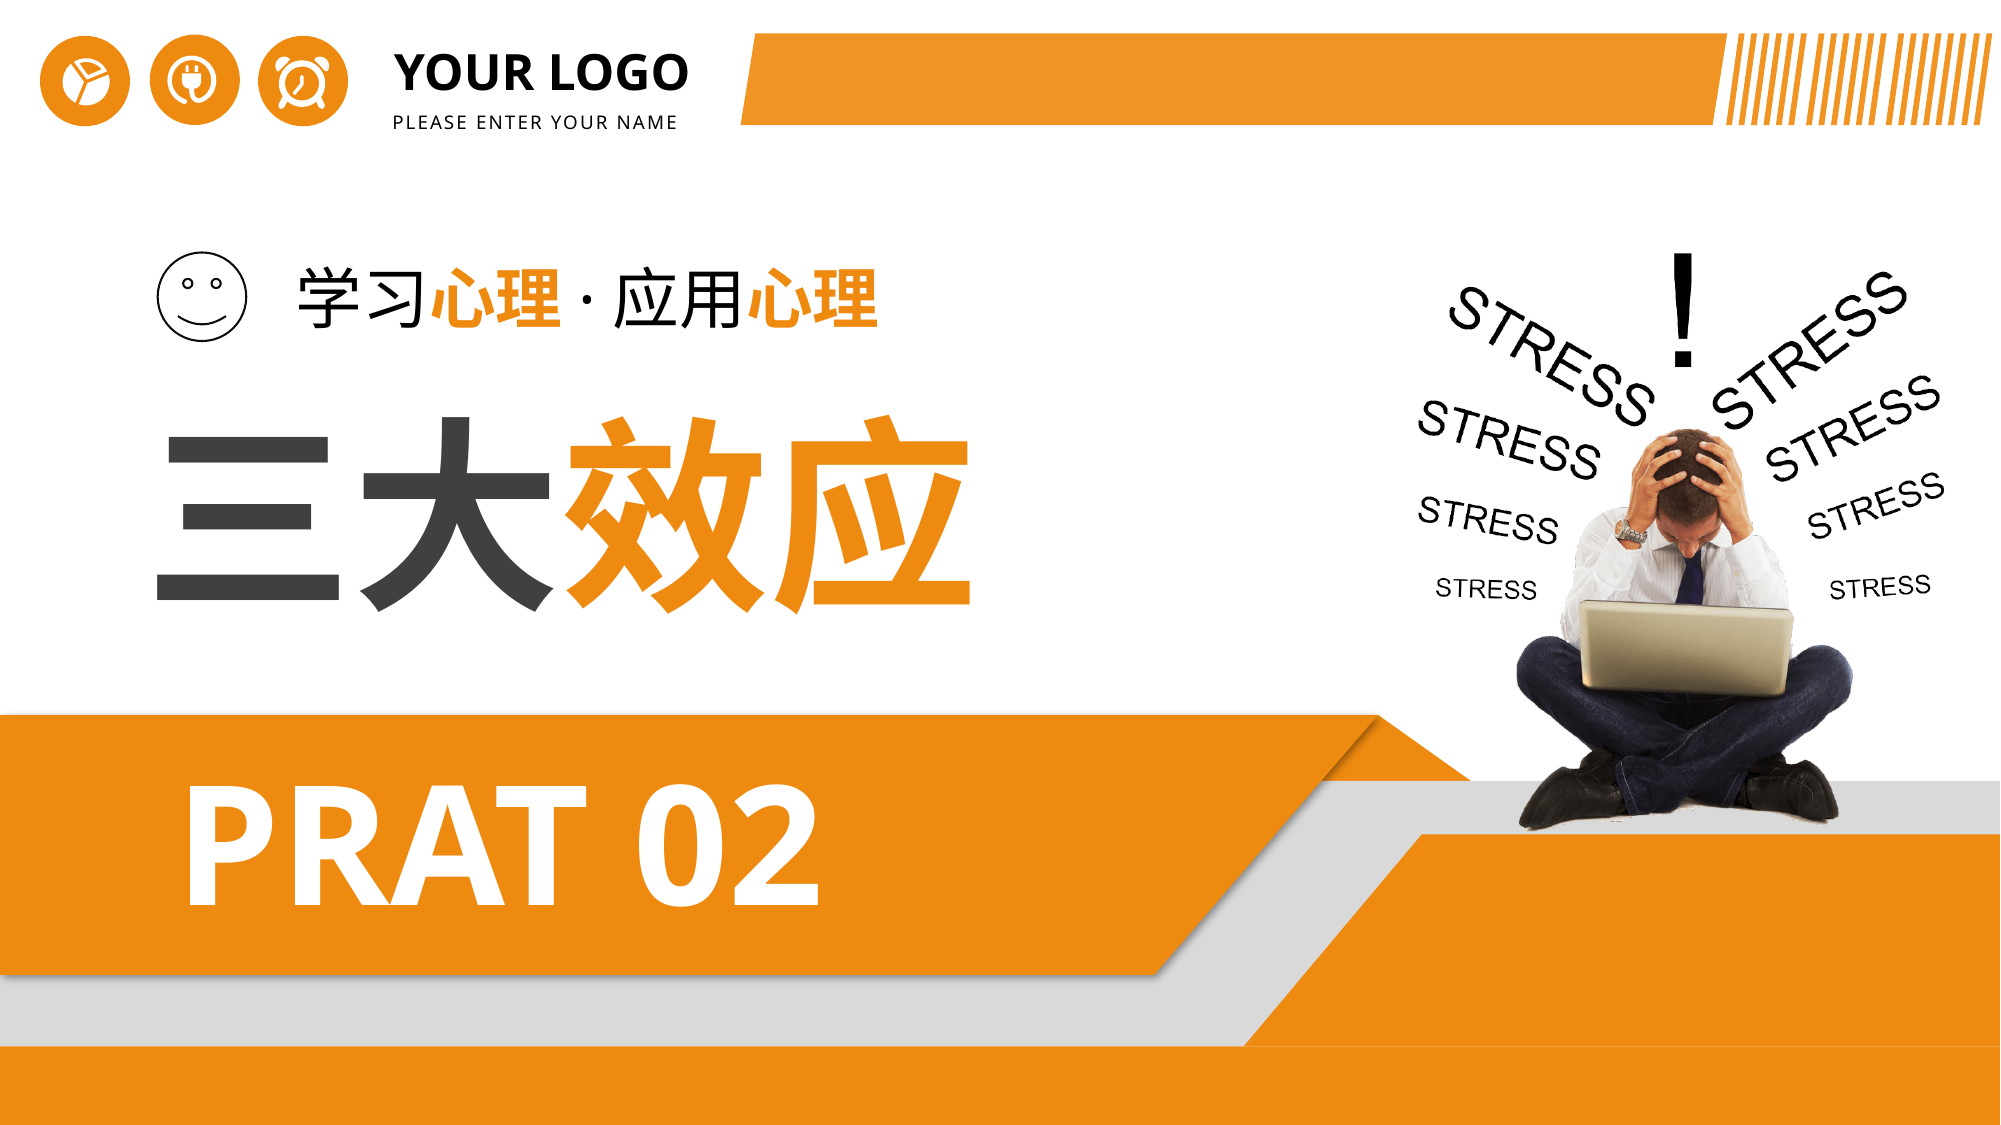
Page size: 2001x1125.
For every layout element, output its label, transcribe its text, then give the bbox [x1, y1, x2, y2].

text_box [40, 34, 715, 142]
text_box [156, 251, 248, 343]
text_box 三大效应 [129, 378, 1134, 644]
picture [1390, 214, 1966, 851]
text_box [740, 33, 1993, 126]
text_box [0, 714, 2000, 1125]
text_box 学习心理·应用心理 [280, 249, 1100, 345]
